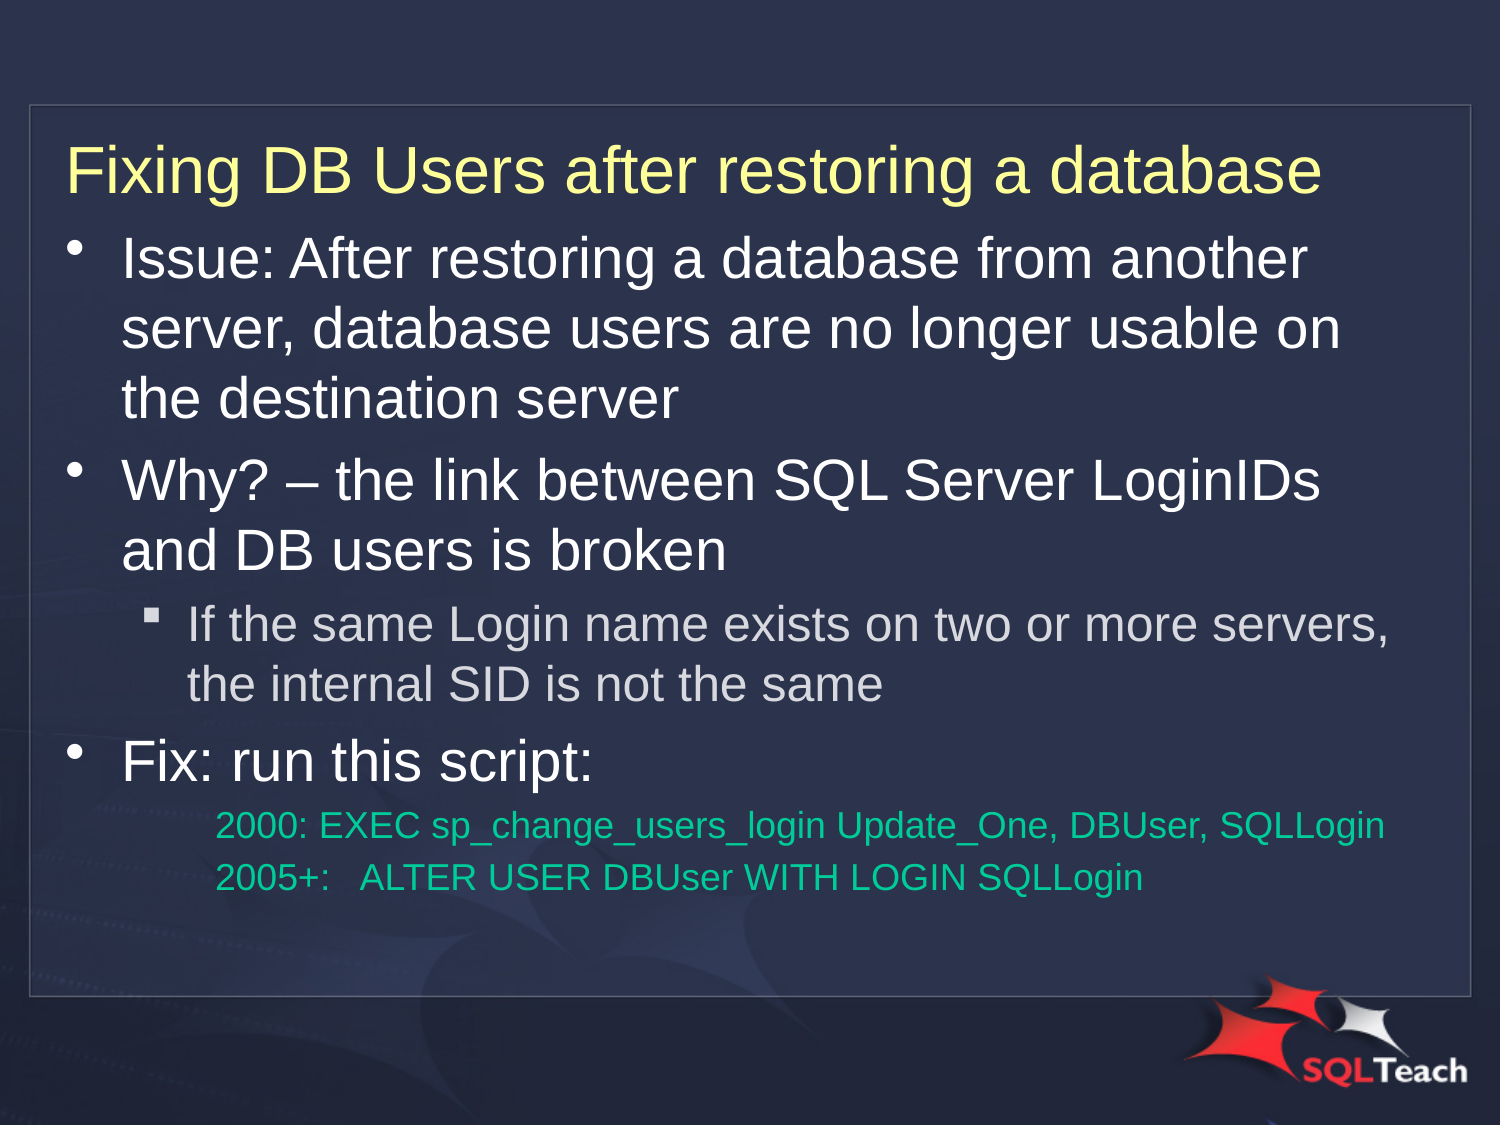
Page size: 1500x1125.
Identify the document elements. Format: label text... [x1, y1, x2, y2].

list Issue: After restoring a database from another server, database users are no longer usable on the destination server Why? – the link between SQL Server LoginIDs and DB users is broken If the same Login name exists on two or more servers, the internal SID is not the same Fix: run this script: 2000: EXEC sp_change_users_login Update_One, DBUser, SQLLogin 2005+: ALTER USER DBUser WITH LOGIN SQLLogin [49, 212, 1413, 1001]
picture [0, 0, 1500, 1125]
title Fixing DB Users after restoring a database [49, 137, 1426, 197]
